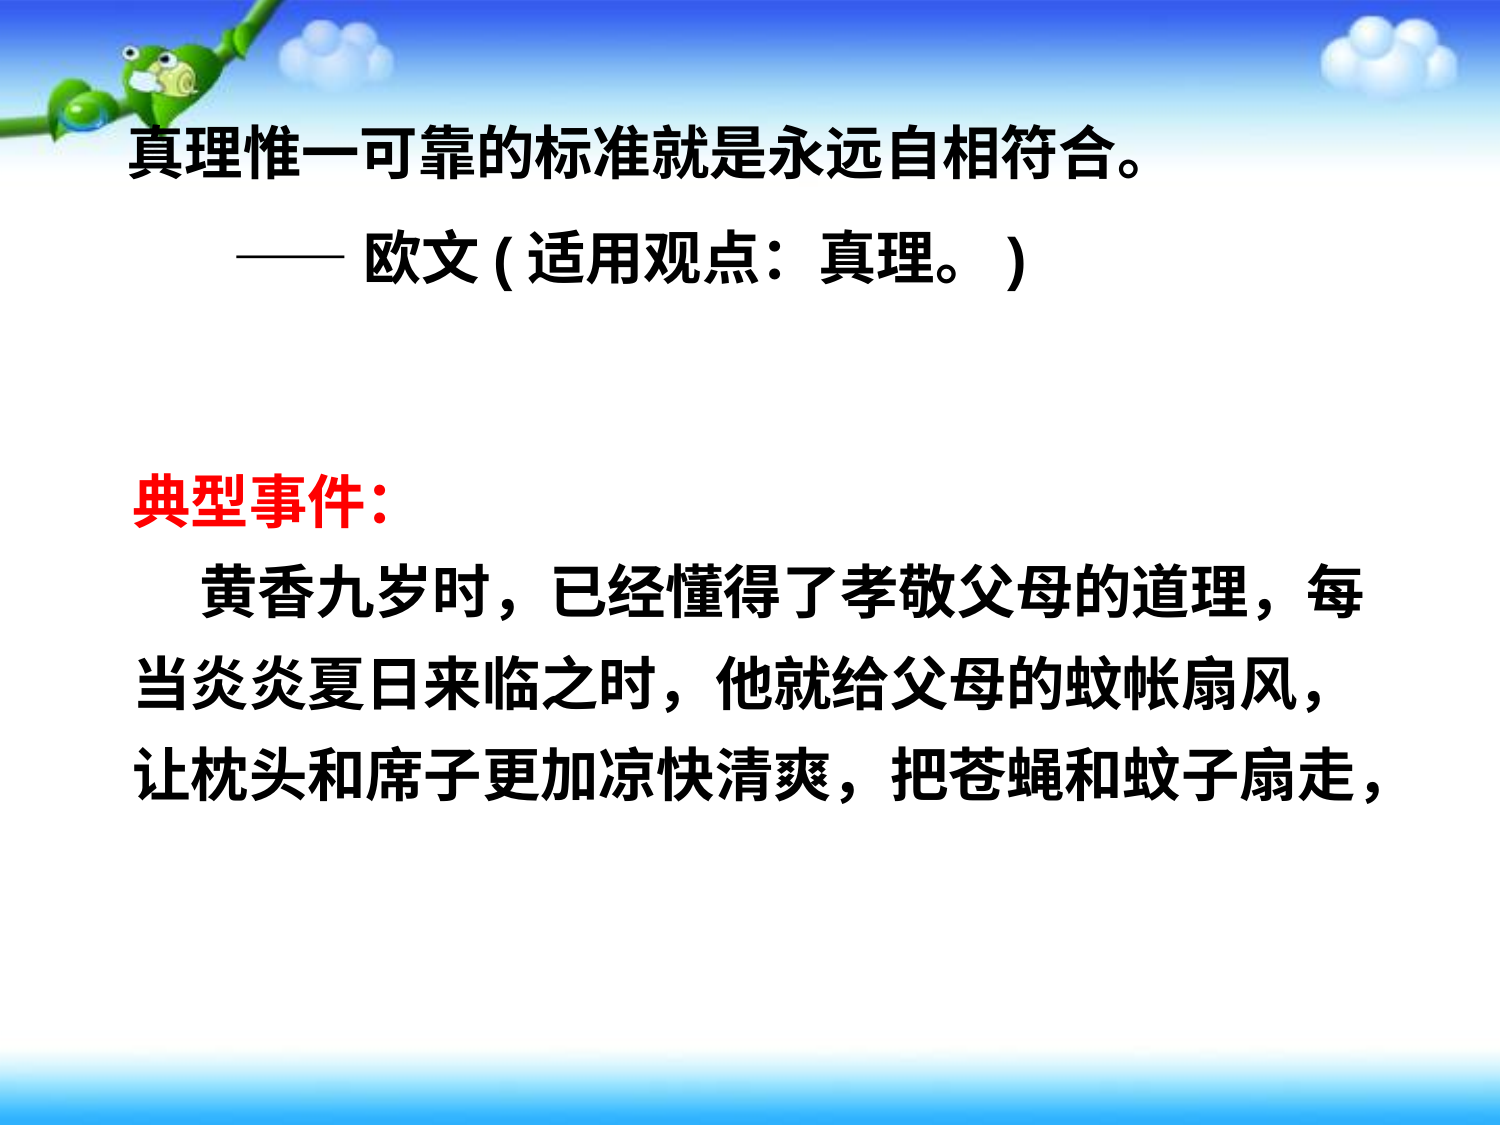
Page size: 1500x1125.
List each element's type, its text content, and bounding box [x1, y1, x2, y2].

text_box 真理惟一可靠的标准就是永远自相符合。 ——欧文(适用观点：真理。) [112, 74, 1298, 299]
picture [0, 0, 1500, 1125]
text_box 典型事件： 黄香九岁时，已经懂得了孝敬父母的道理，每当炎炎夏日来临之时，他就给父母的蚊帐扇风，让枕头和席子更加凉快清爽，把苍蝇和蚊子扇走， [117, 436, 1383, 815]
